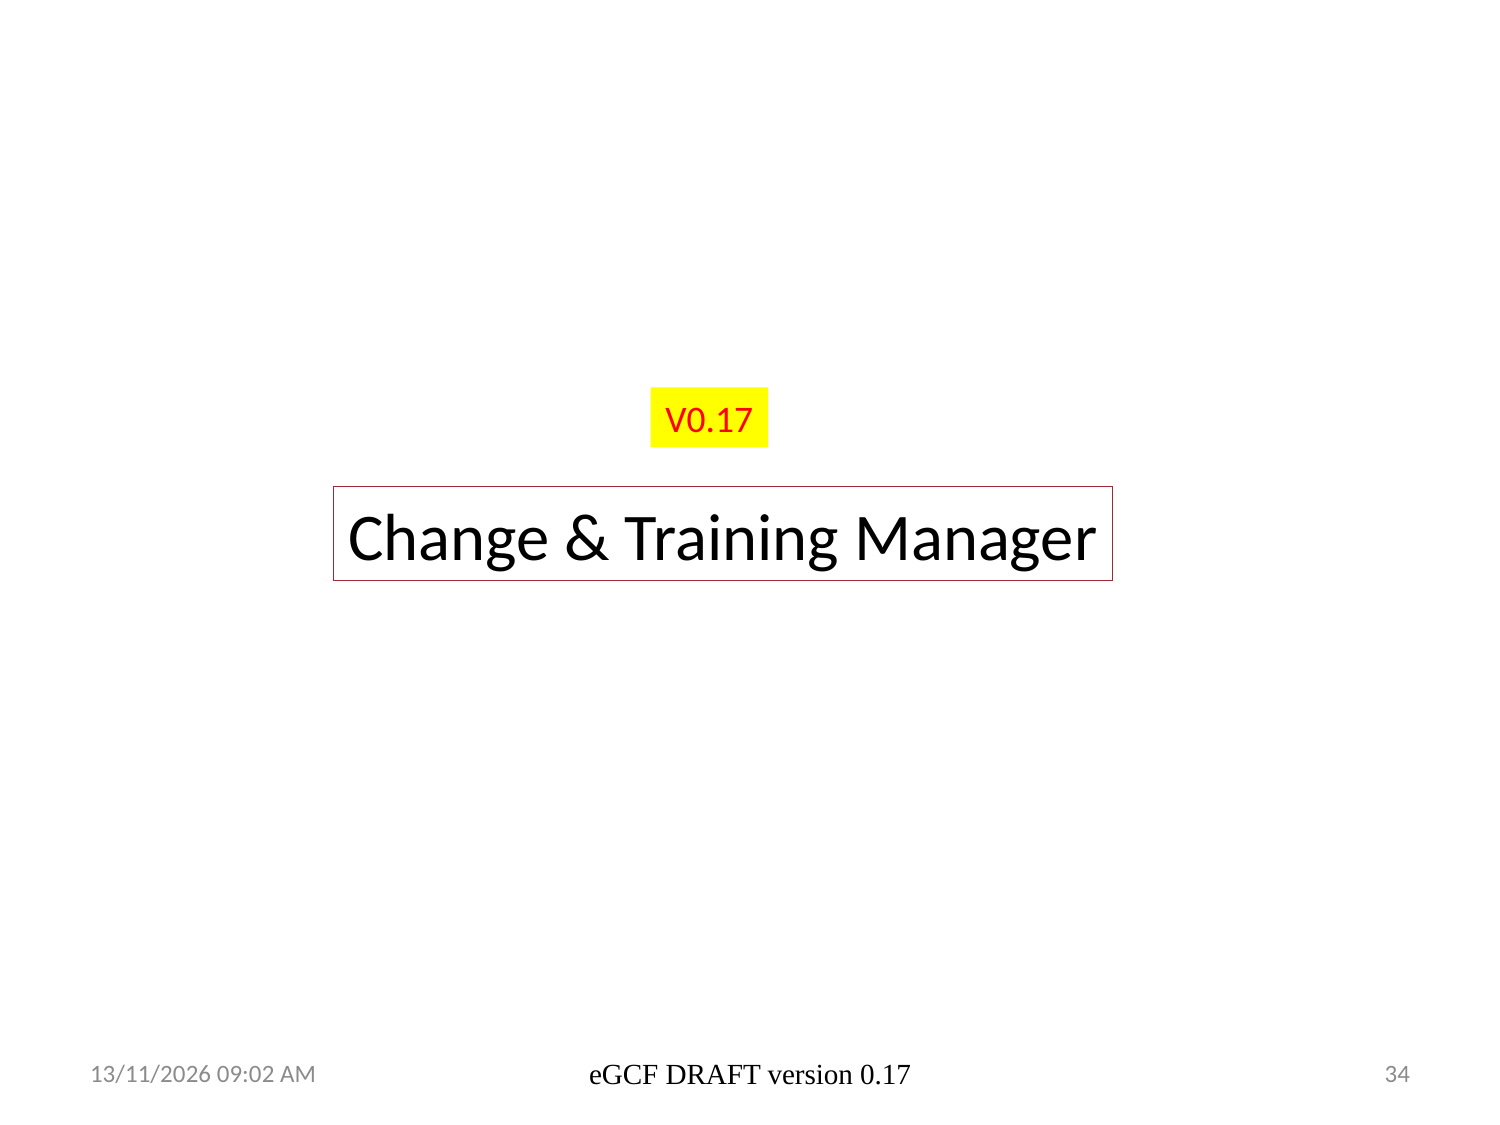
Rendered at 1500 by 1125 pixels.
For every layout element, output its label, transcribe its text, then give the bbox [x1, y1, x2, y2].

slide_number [75, 1042, 425, 1103]
slide_number 34 [1074, 1042, 1425, 1103]
text_box Change & Training Manager [333, 486, 1113, 581]
text_box V0.17 [650, 387, 769, 448]
footer eGCF DRAFT version 0.17 [512, 1042, 988, 1103]
